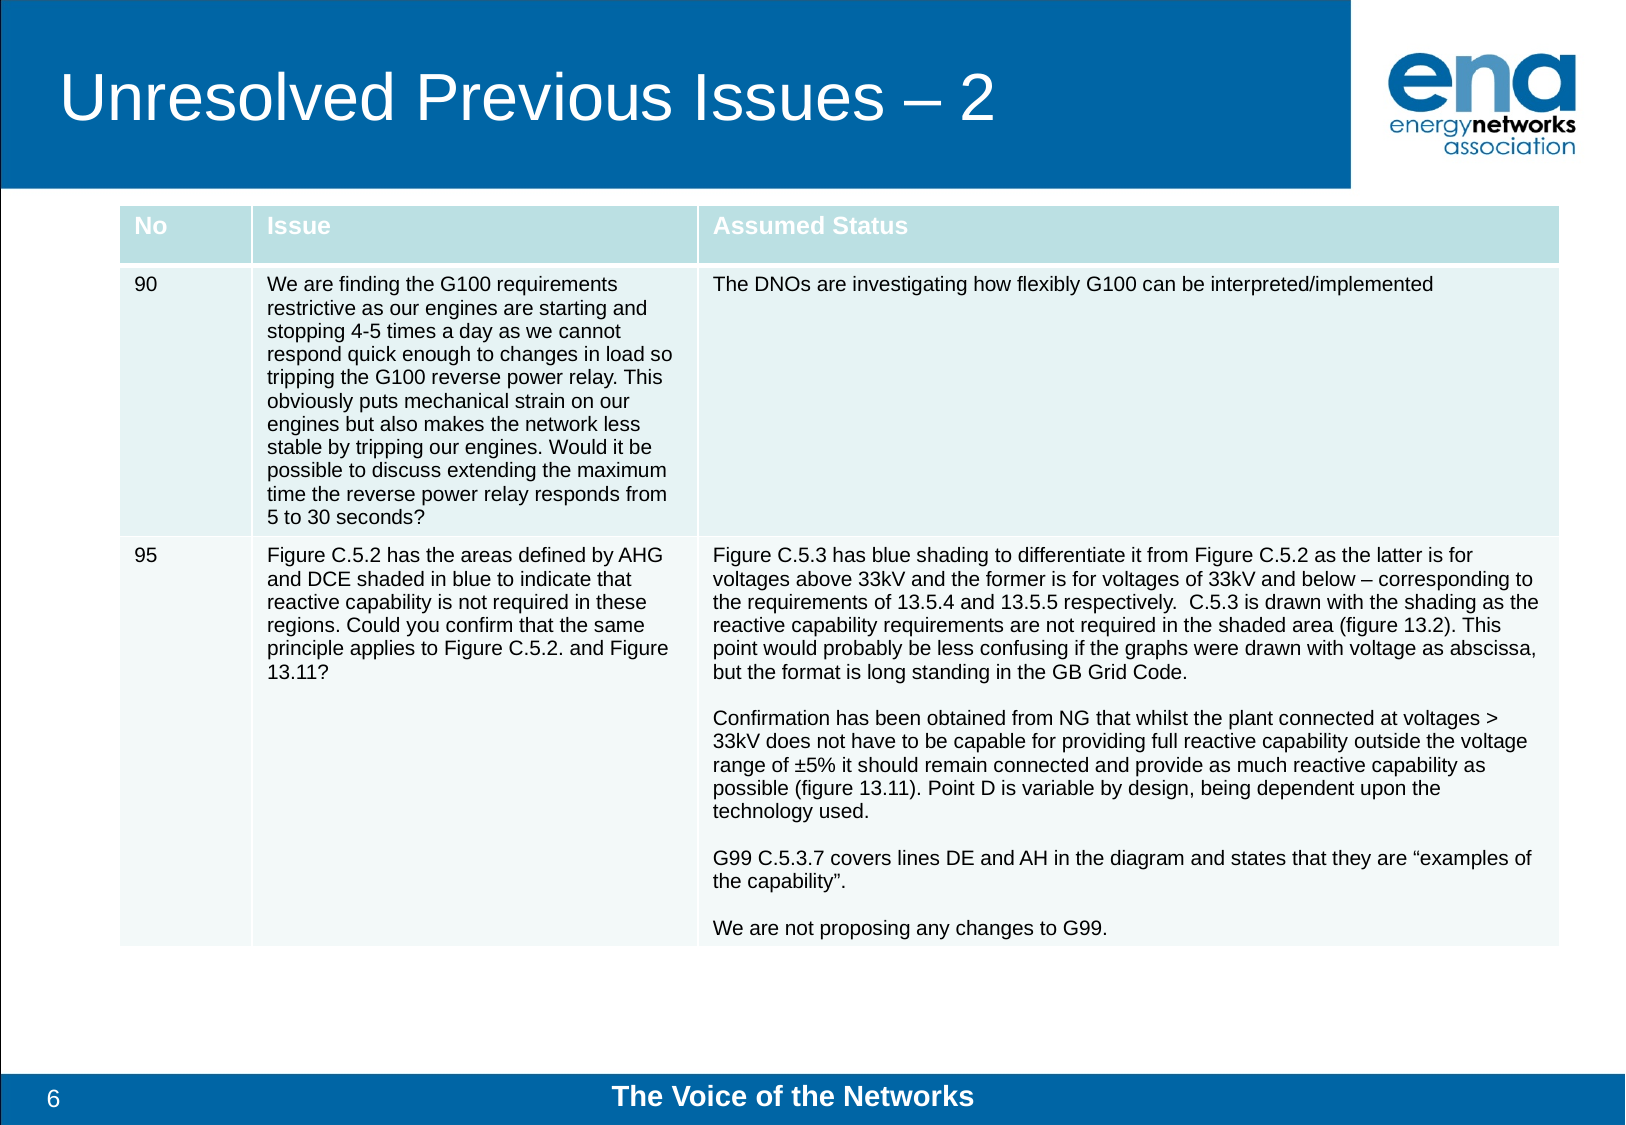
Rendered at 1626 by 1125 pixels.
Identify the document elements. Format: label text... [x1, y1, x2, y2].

table_header Issue [253, 206, 697, 263]
table_cell 90 [120, 268, 251, 536]
table_cell Figure C.5.2 has the areas defined by AHG and DCE shaded in blue to indicate that reactive capability is not required in these regions. Could you confirm that the same principle applies to Figure C.5.2. and Figure 13.11? [253, 537, 697, 946]
title Unresolved Previous Issues – 2 [44, 34, 1312, 153]
table_cell 95 [120, 537, 251, 946]
picture [0, 0, 1625, 1125]
table_cell The DNOs are investigating how flexibly G100 can be interpreted/implemented [699, 268, 1559, 536]
table_header Assumed Status [699, 206, 1559, 263]
table_cell Figure C.5.3 has blue shading to differentiate it from Figure C.5.2 as the latter is for voltages above 33kV and the former is for voltages of 33kV and below – corresponding to the requirements of 13.5.4 and 13.5.5 respectively. C.5.3 is drawn with the shading as the reactive capability requirements are not required in the shaded area (figure 13.2). This point would probably be less confusing if the graphs were drawn with voltage as abscissa, but the format is long standing in the GB Grid Code. Confirmation has been obtained from NG that whilst the plant connected at voltages > 33kV does not have to be capable for providing full reactive capability outside the voltage range of ±5% it should remain connected and provide as much reactive capability as possible (figure 13.11). Point D is variable by design, being dependent upon the technology used. G99 C.5.3.7 covers lines DE and AH in the diagram and states that they are “examples of the capability”. We are not proposing any changes to G99. [699, 537, 1559, 946]
table_cell We are finding the G100 requirements restrictive as our engines are starting and stopping 4-5 times a day as we cannot respond quick enough to changes in load so tripping the G100 reverse power relay. This obviously puts mechanical strain on our engines but also makes the network less stable by tripping our engines. Would it be possible to discuss extending the maximum time the reverse power relay responds from 5 to 30 seconds? [253, 268, 697, 536]
table_header No [120, 206, 251, 263]
